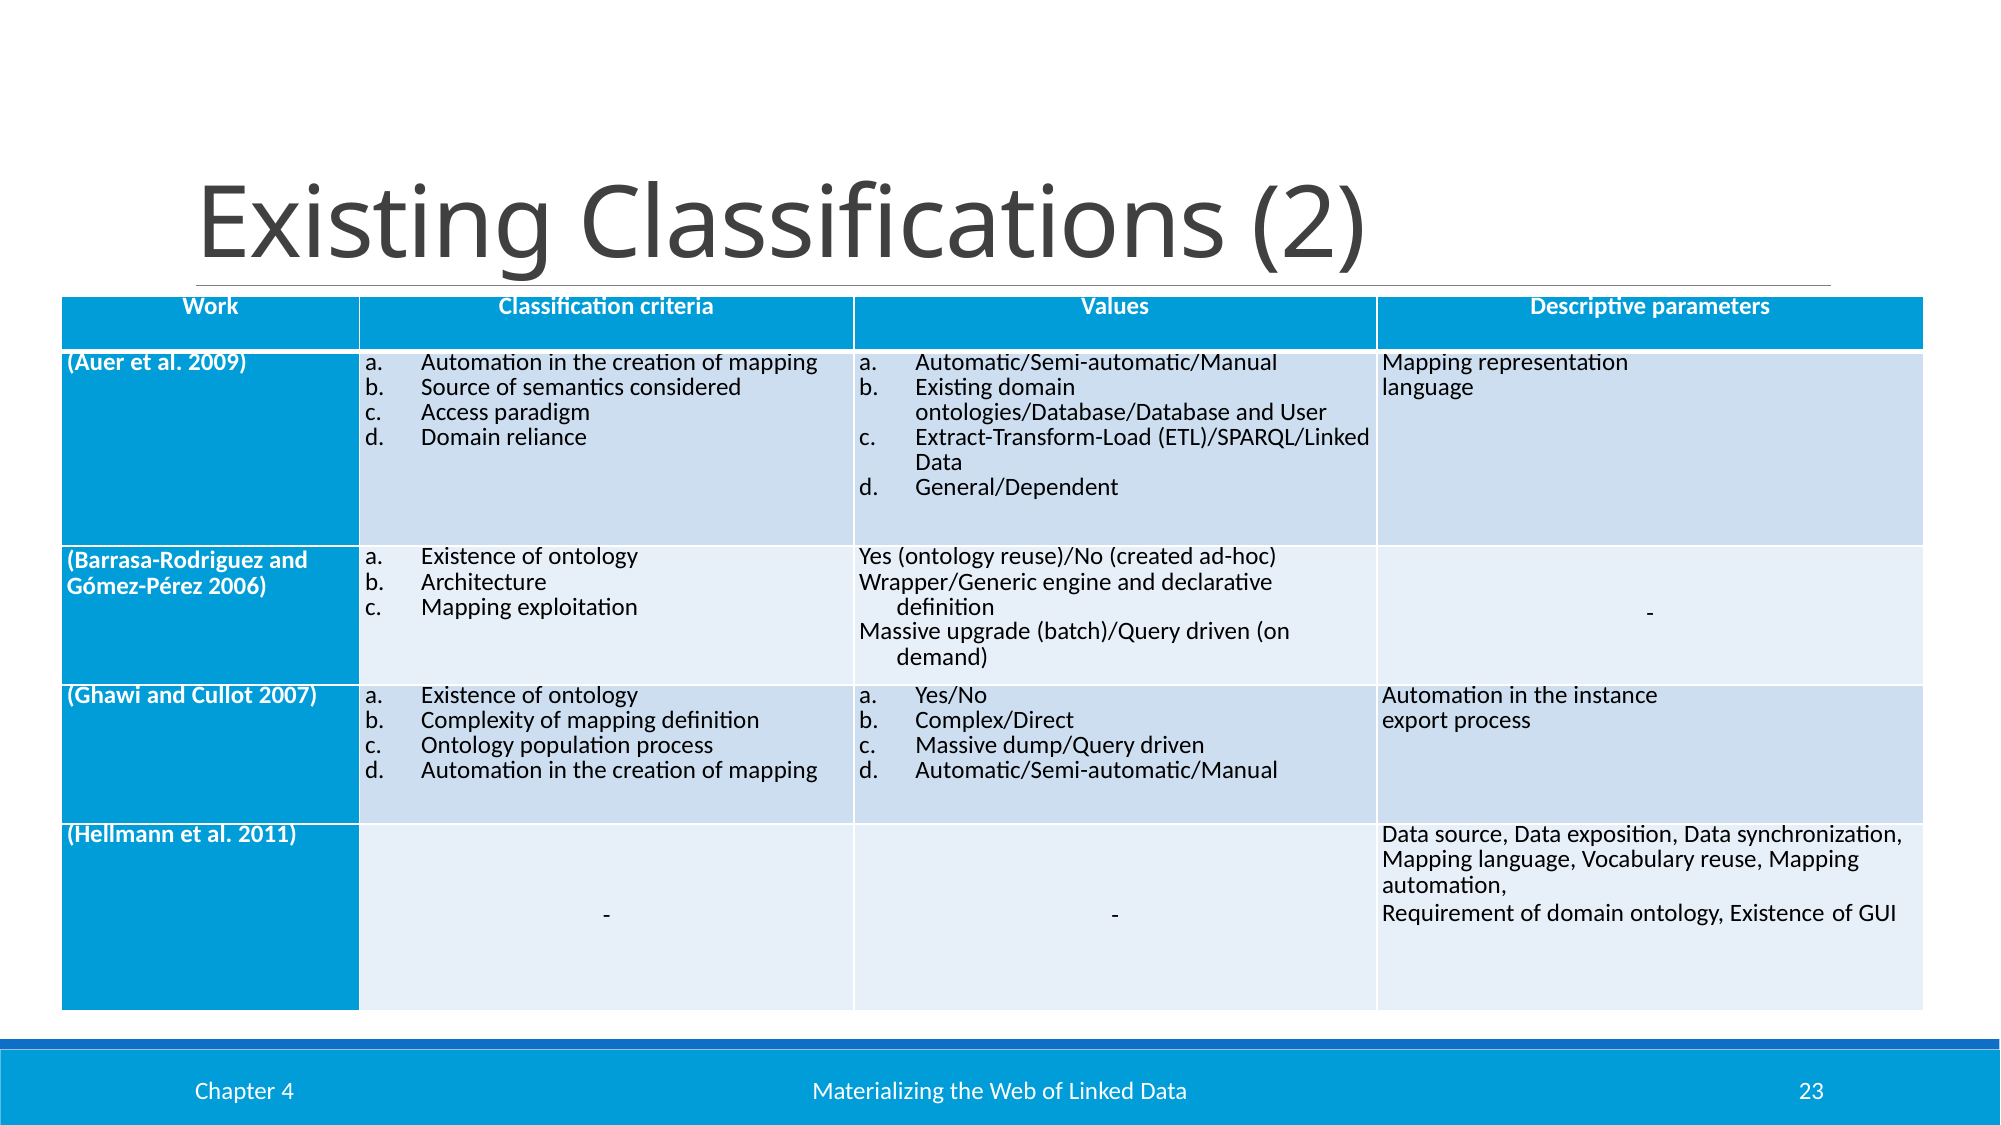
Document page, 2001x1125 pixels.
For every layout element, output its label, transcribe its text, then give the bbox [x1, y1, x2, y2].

table_cell - [1378, 547, 1923, 684]
slide_number Chapter 4 [180, 1059, 586, 1120]
table_cell - [855, 825, 1376, 1010]
table_header Descriptive parameters [1378, 297, 1923, 349]
table_header Classification criteria [360, 297, 853, 349]
table_cell Automation in the instance export process [1378, 686, 1923, 823]
table_cell Mapping representation language [1378, 354, 1923, 545]
table_cell (Barrasa-Rodriguez and Gómez-Pérez 2006) [62, 547, 359, 684]
table_cell (Ghawi and Cullot 2007) [62, 686, 359, 823]
table_cell Automation in the creation of mapping Source of semantics considered Access paradigm Domain reliance [360, 354, 853, 545]
table_cell (Hellmann et al. 2011) [62, 825, 359, 1010]
table_cell Yes (ontology reuse)/No (created ad-hoc) Wrapper/Generic engine and declarative definition Massive upgrade (batch)/Query driven (on demand) [855, 547, 1376, 684]
table_cell Yes/No Complex/Direct Massive dump/Query driven Automatic/Semi-automatic/Manual [855, 686, 1376, 823]
title Existing Classifications (2) [180, 47, 1830, 285]
table_cell Data source, Data exposition, Data synchronization, Mapping language, Vocabulary reuse, Mapping automation, Requirement of domain ontology, Existence of GUI [1378, 825, 1923, 1010]
table_cell - [360, 825, 853, 1010]
table_header Values [855, 297, 1376, 349]
table_cell Existence of ontology Complexity of mapping definition Ontology population process Automation in the creation of mapping [360, 686, 853, 823]
table_header Work [62, 297, 359, 349]
table_cell Automatic/Semi-automatic/Manual Existing domain ontologies/Database/Database and User Extract-Transform-Load (ETL)/SPARQL/Linked Data General/Dependent [855, 354, 1376, 545]
table_cell (Auer et al. 2009) [62, 354, 359, 545]
table_cell Existence of ontology Architecture Mapping exploitation [360, 547, 853, 684]
footer Materializing the Web of Linked Data [604, 1059, 1396, 1120]
slide_number 23 [1624, 1059, 1840, 1120]
